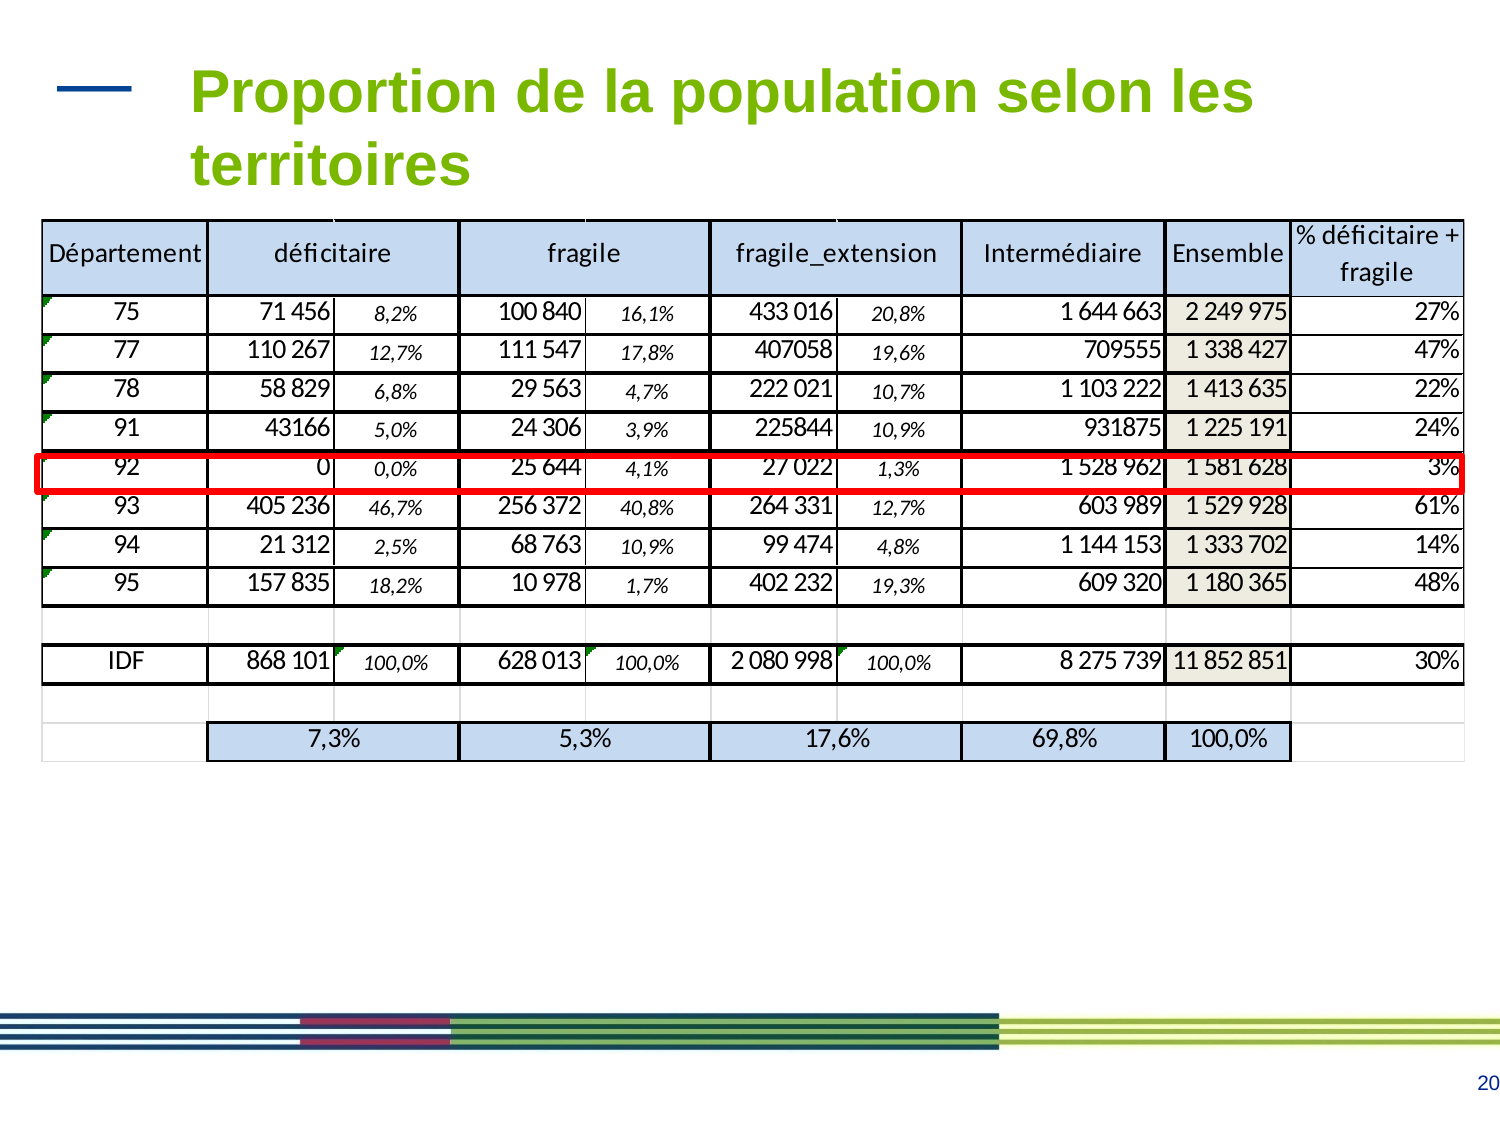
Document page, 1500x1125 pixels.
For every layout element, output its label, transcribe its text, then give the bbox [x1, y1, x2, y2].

picture [0, 999, 1500, 1063]
picture [41, 219, 1467, 764]
picture [56, 82, 132, 95]
title Proportion de la population selon les territoires [41, 30, 1379, 218]
